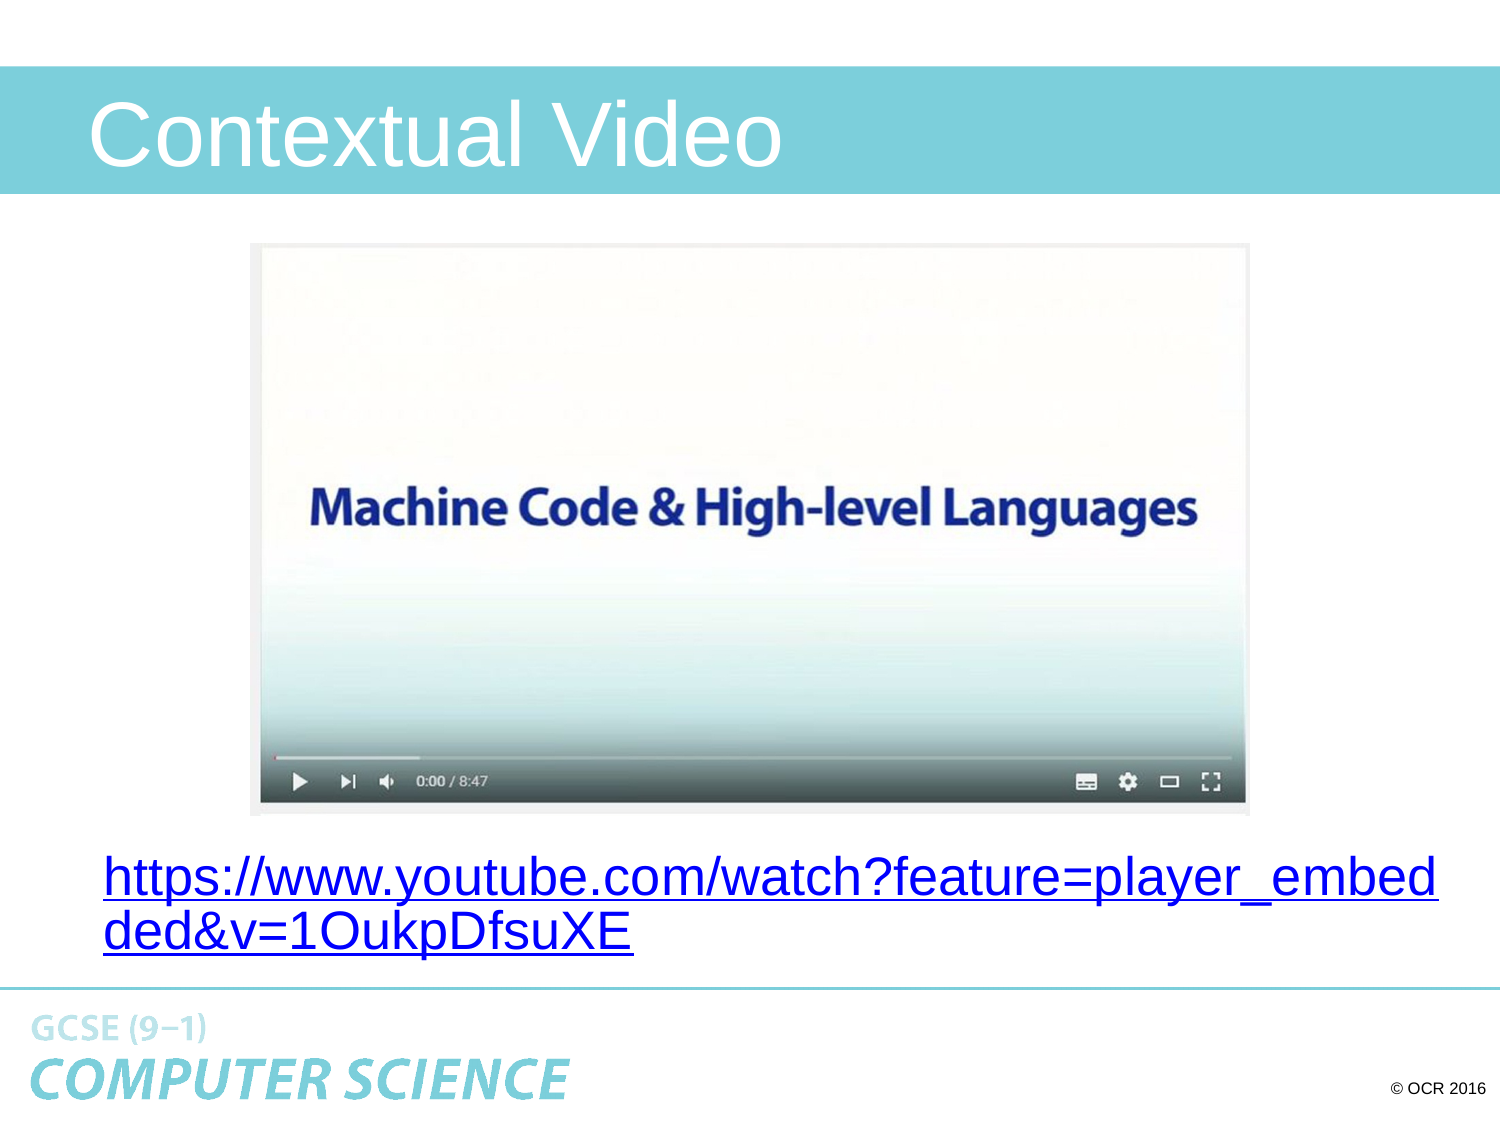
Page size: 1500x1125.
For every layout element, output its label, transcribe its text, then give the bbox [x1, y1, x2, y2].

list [250, 243, 1250, 816]
title Contextual Video [0, 66, 1500, 194]
picture [0, 987, 1500, 1124]
text_box https://www.youtube.com/watch?feature=player_embedded&v=1OukpDfsuXE [88, 834, 1483, 914]
